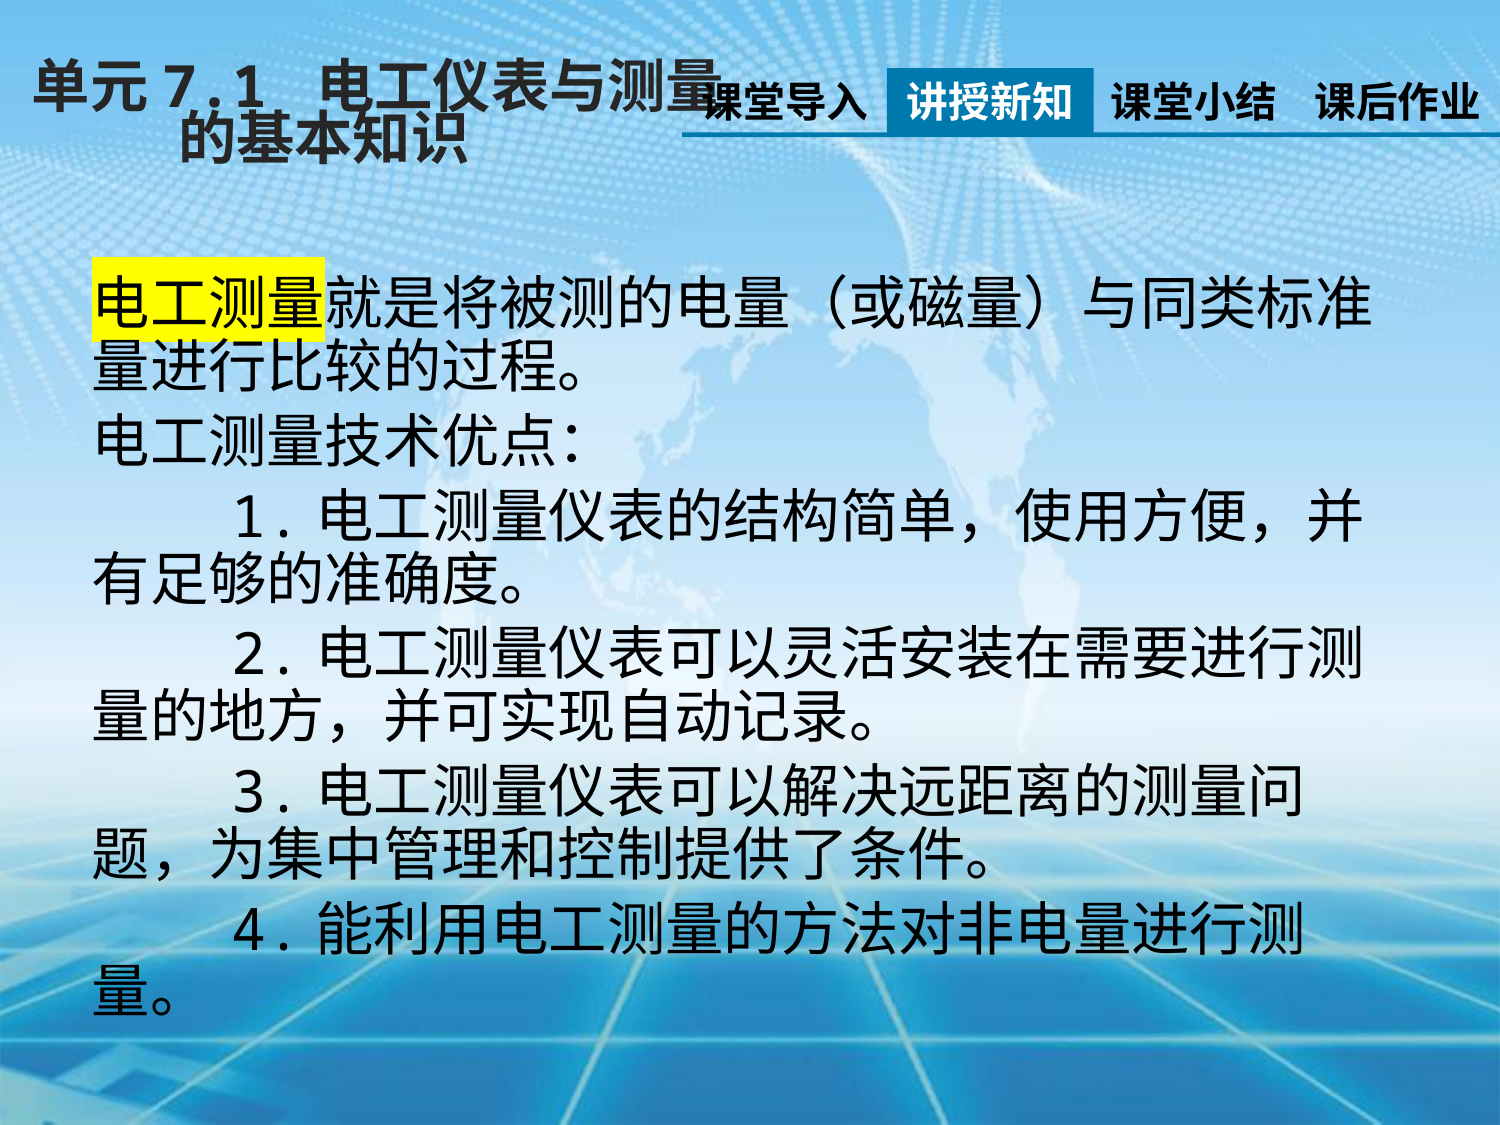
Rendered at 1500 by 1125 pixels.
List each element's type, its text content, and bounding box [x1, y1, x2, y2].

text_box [16, 59, 1500, 180]
picture [0, 0, 1500, 1125]
text_box 电工测量就是将被测的电量（或磁量）与同类标准量进行比较的过程。 电工测量技术优点： 1.电工测量仪表的结构简单，使用方便，并有足够的准确度。 2.电工测量仪表可以灵活安装在需要进行测量的地方，并可实现自动记录。 3.电工测量仪表可以解决远距离的测量问题，为集中管理和控制提供了条件。 4.能利用电工测量的方法对非电量进行测量。 [76, 267, 1427, 1010]
